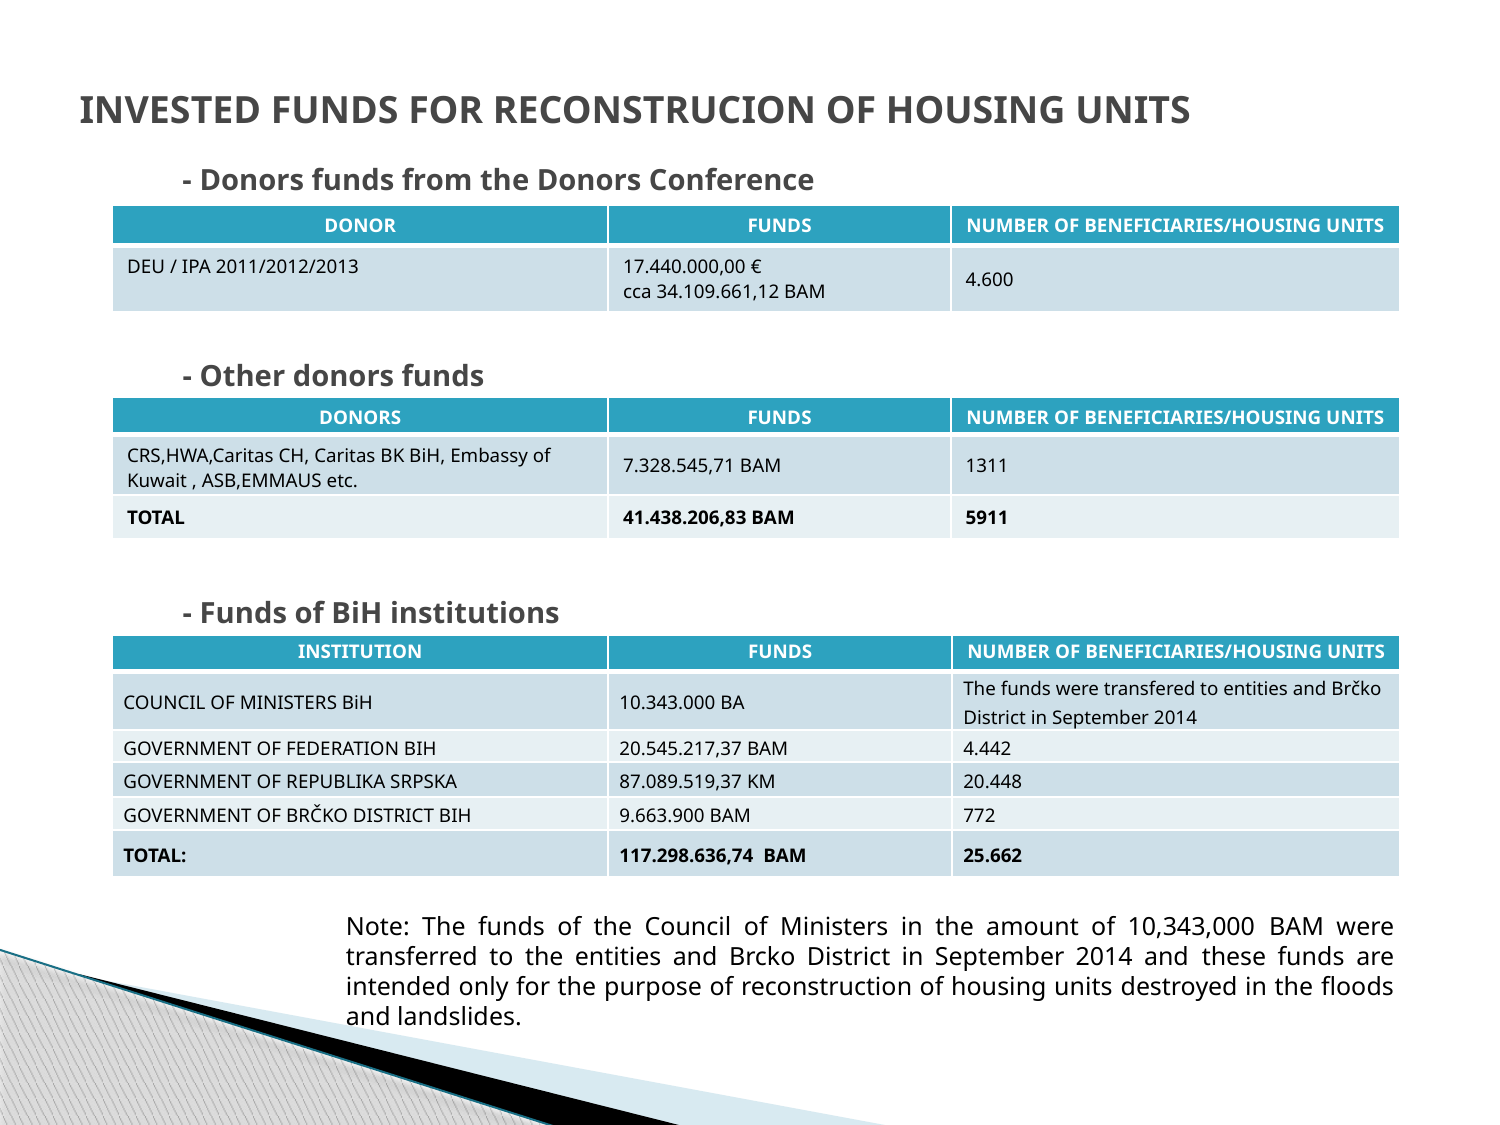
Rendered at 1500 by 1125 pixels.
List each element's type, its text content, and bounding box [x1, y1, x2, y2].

list - Other donors funds [0, 349, 668, 398]
table_cell 20.545.217,37 BAM [609, 731, 951, 761]
table_cell 4.442 [953, 731, 1399, 761]
table_cell 4.600 [952, 248, 1399, 311]
table_cell 1311 [952, 437, 1399, 494]
table_header FUNDS [609, 398, 950, 432]
table_cell 5911 [952, 496, 1399, 538]
title INVESTED FUNDS FOR RECONSTRUCION OF HOUSING UNITS [64, 78, 1415, 185]
table_cell CRS,HWA,Caritas CH, Caritas BK BiH, Embassy of Kuwait , ASB,EMMAUS etc. [113, 437, 607, 494]
table_header INSTITUTION [113, 636, 607, 669]
table_cell DEU / IPA 2011/2012/2013 [113, 248, 607, 311]
table_header NUMBER OF BENEFICIARIES/HOUSING UNITS [953, 636, 1399, 669]
table_header FUNDS [609, 636, 951, 669]
table_cell 10.343.000 BA [609, 674, 951, 729]
text_box Note: The funds of the Council of Ministers in the amount of 10,343,000 BAM were transferred to the entities and Brcko District in September 2014 and these funds are intended only for the purpose of reconstruction of housing units destroyed in the floods and landslides. [331, 903, 1409, 1038]
text_box - Donors funds from the Donors Conference [0, 153, 1010, 202]
table_header DONOR [113, 206, 607, 243]
table_cell COUNCIL OF MINISTERS BiH [113, 674, 607, 729]
table_cell 772 [953, 798, 1399, 829]
table_cell The funds were transfered to entities and Brčko District in September 2014 [953, 674, 1399, 729]
table_cell 25.662 [953, 831, 1399, 876]
table_cell TOTAL: [113, 831, 607, 876]
table_cell TOTAL [113, 496, 607, 538]
table_header NUMBER OF BENEFICIARIES/HOUSING UNITS [952, 398, 1399, 432]
table_cell 7.328.545,71 BAM [609, 437, 950, 494]
table_cell GOVERNMENT OF BRČKO DISTRICT BIH [113, 798, 607, 829]
table_cell 87.089.519,37 KM [609, 763, 951, 796]
table_header NUMBER OF BENEFICIARIES/HOUSING UNITS [952, 206, 1399, 243]
table_header FUNDS [609, 206, 950, 243]
table_cell GOVERNMENT OF REPUBLIKA SRPSKA [113, 763, 607, 796]
table_cell 9.663.900 BAM [609, 798, 951, 829]
table_cell 17.440.000,00 € cca 34.109.661,12 BAM [609, 248, 950, 311]
table_header DONORS [113, 398, 607, 432]
text_box - Funds of BiH institutions [0, 587, 668, 635]
table_cell GOVERNMENT OF FEDERATION BIH [113, 731, 607, 761]
table_cell 117.298.636,74 BAM [609, 831, 951, 876]
table_cell 20.448 [953, 763, 1399, 796]
table_cell 41.438.206,83 BAM [609, 496, 950, 538]
